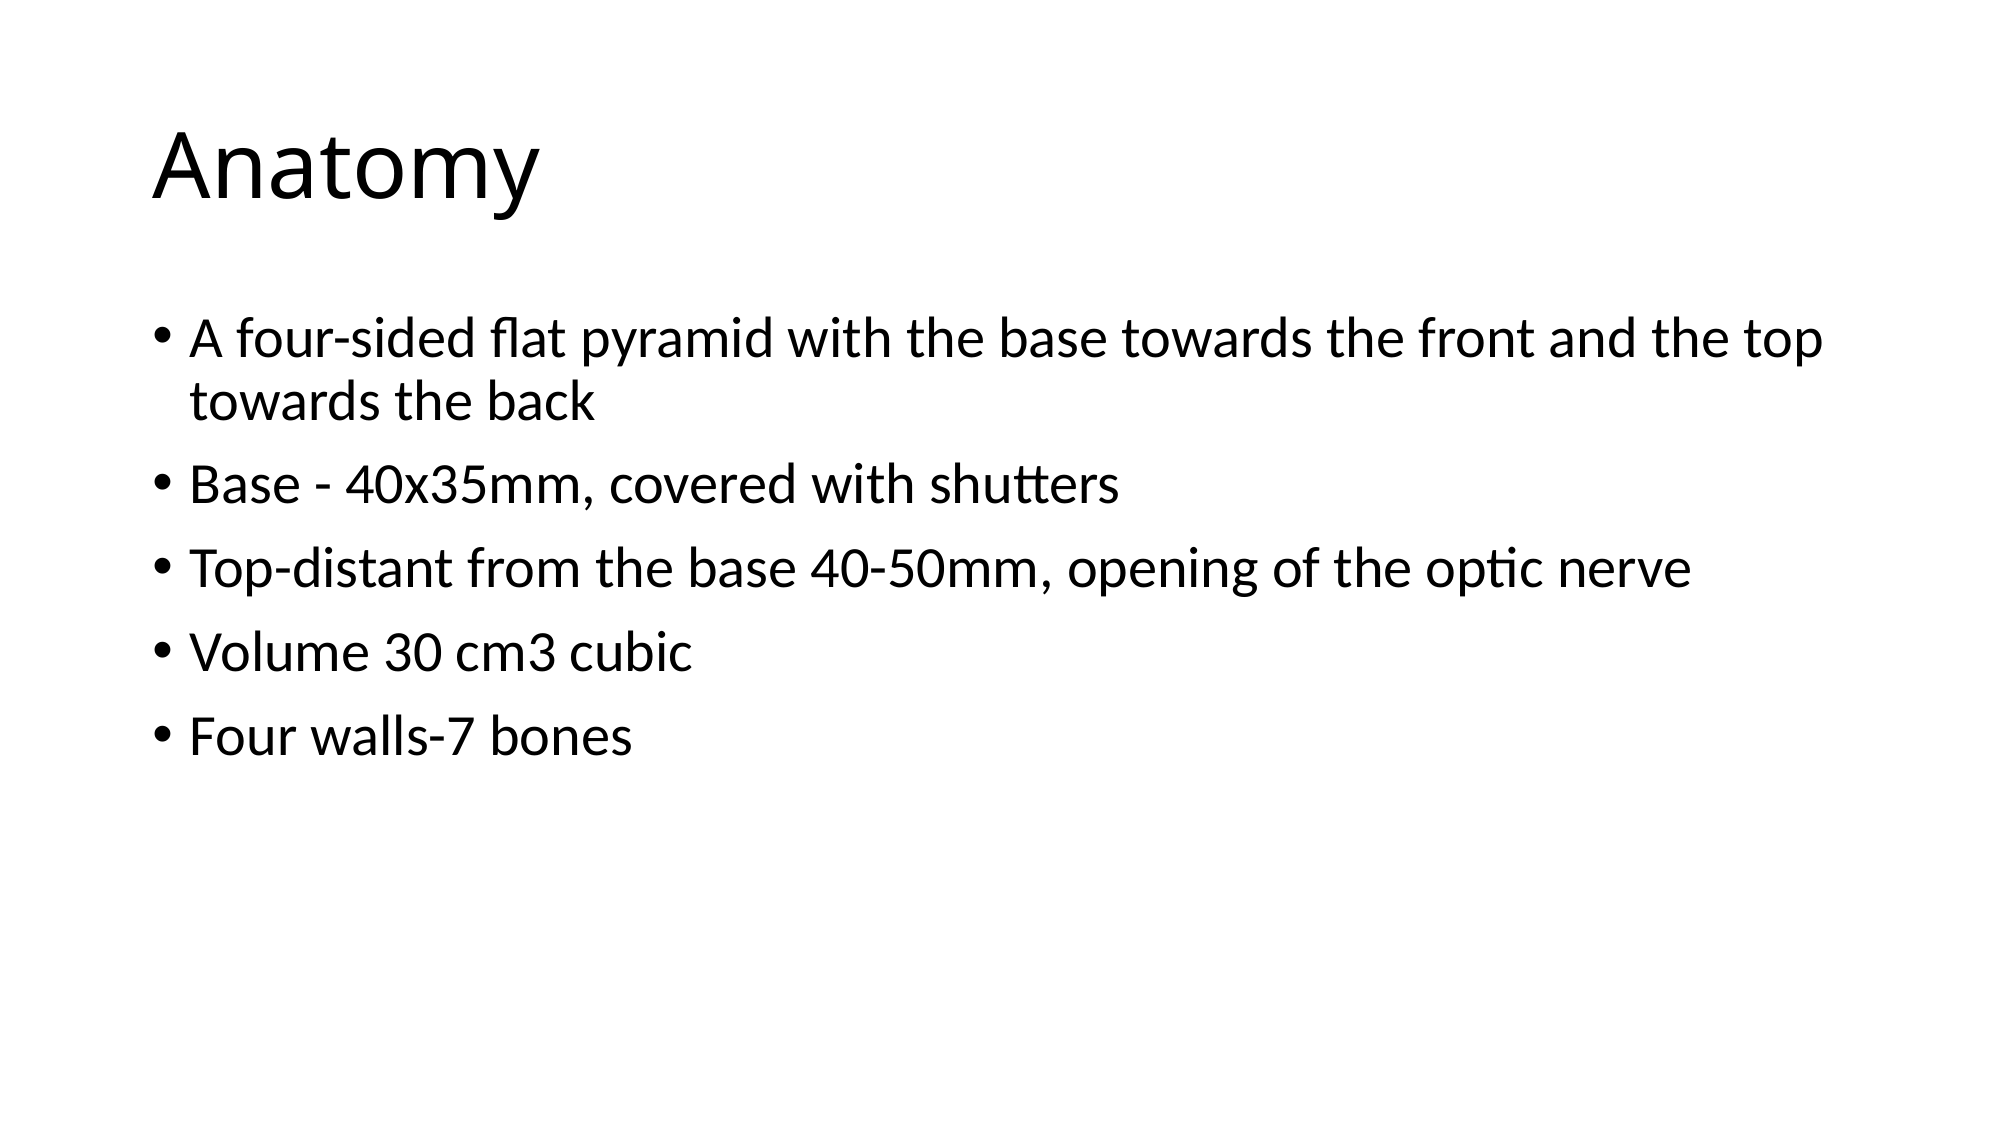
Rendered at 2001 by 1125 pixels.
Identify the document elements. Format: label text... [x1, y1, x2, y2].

list A four-sided flat pyramid with the base towards the front and the top towards the back Base - 40x35mm, covered with shutters Top-distant from the base 40-50mm, opening of the optic nerve Volume 30 cm3 cubic Four walls-7 bones [137, 299, 1863, 1014]
title Anatomy [137, 59, 1863, 278]
